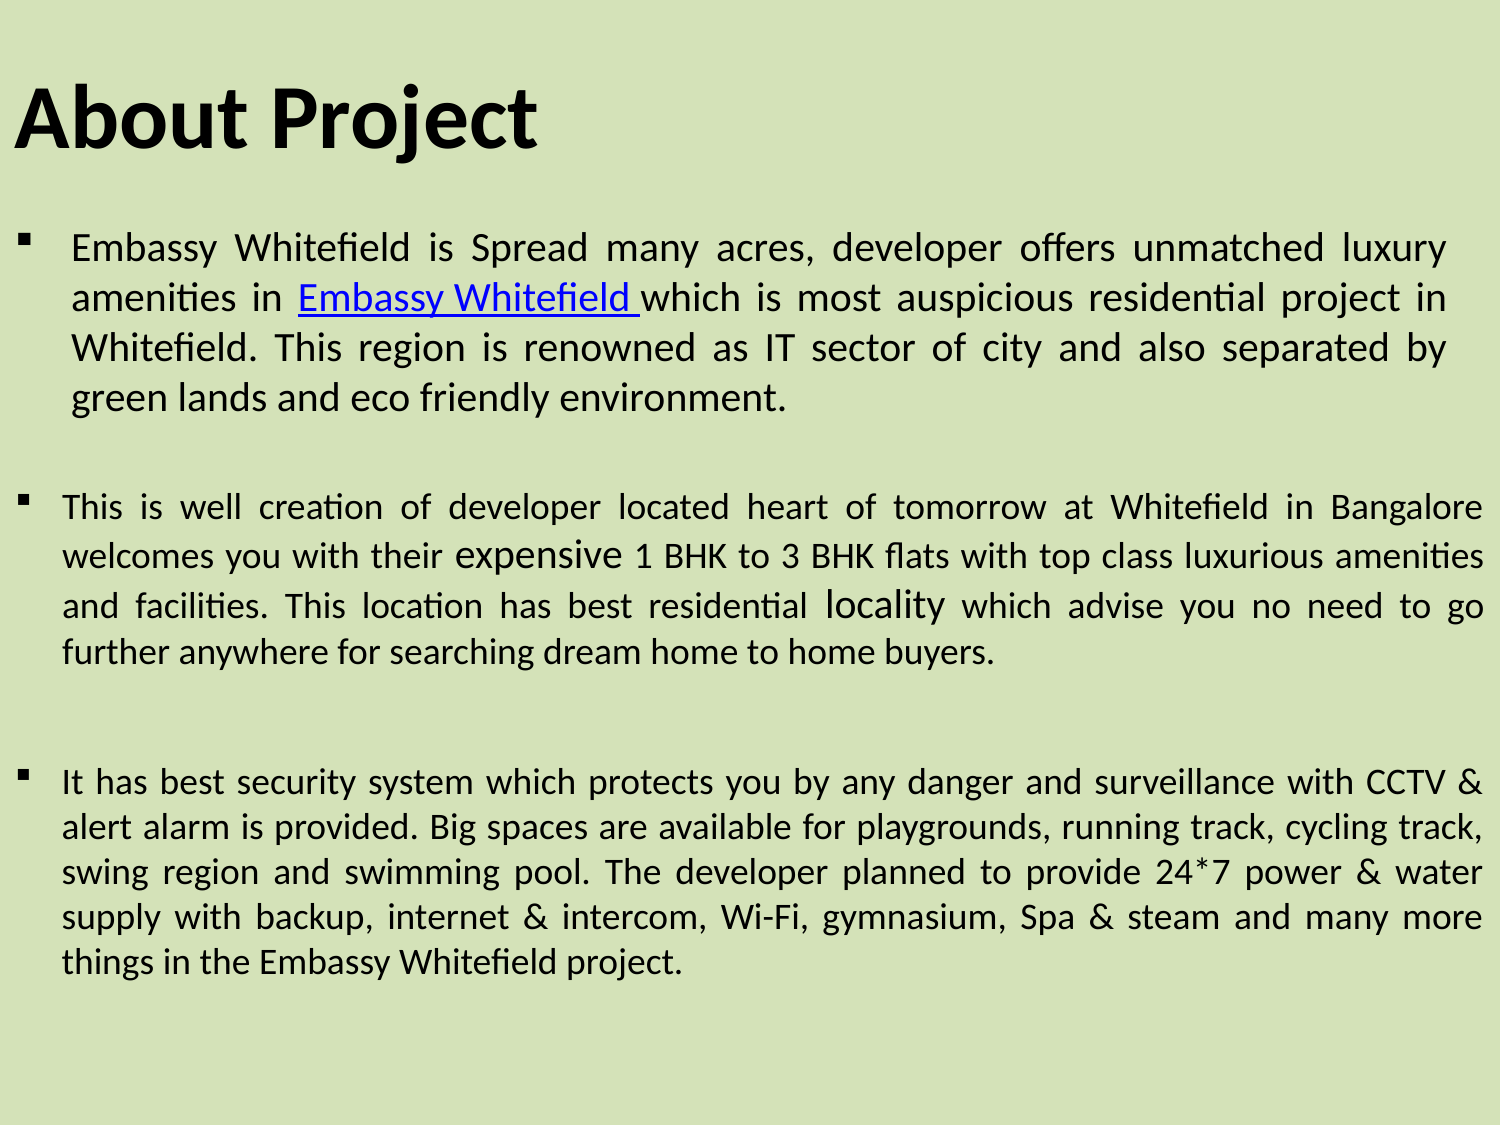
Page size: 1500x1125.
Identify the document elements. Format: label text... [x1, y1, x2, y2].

text_box This is well creation of developer located heart of tomorrow at Whitefield in Bangalore welcomes you with their expensive 1 BHK to 3 BHK flats with top class luxurious amenities and facilities. This location has best residential locality which advise you no need to go further anywhere for searching dream home to home buyers. [0, 474, 1500, 680]
text_box About Project [0, 49, 1500, 175]
text_box Embassy Whitefield is Spread many acres, developer offers unmatched luxury amenities in Embassy Whitefield which is most auspicious residential project in Whitefield. This region is renowned as IT sector of city and also separated by green lands and eco friendly environment. [0, 212, 1463, 428]
text_box It has best security system which protects you by any danger and surveillance with CCTV & alert alarm is provided. Big spaces are available for playgrounds, running track, cycling track, swing region and swimming pool. The developer planned to provide 24*7 power & water supply with backup, internet & intercom, Wi-Fi, gymnasium, Spa & steam and many more things in the Embassy Whitefield project. [0, 749, 1500, 990]
